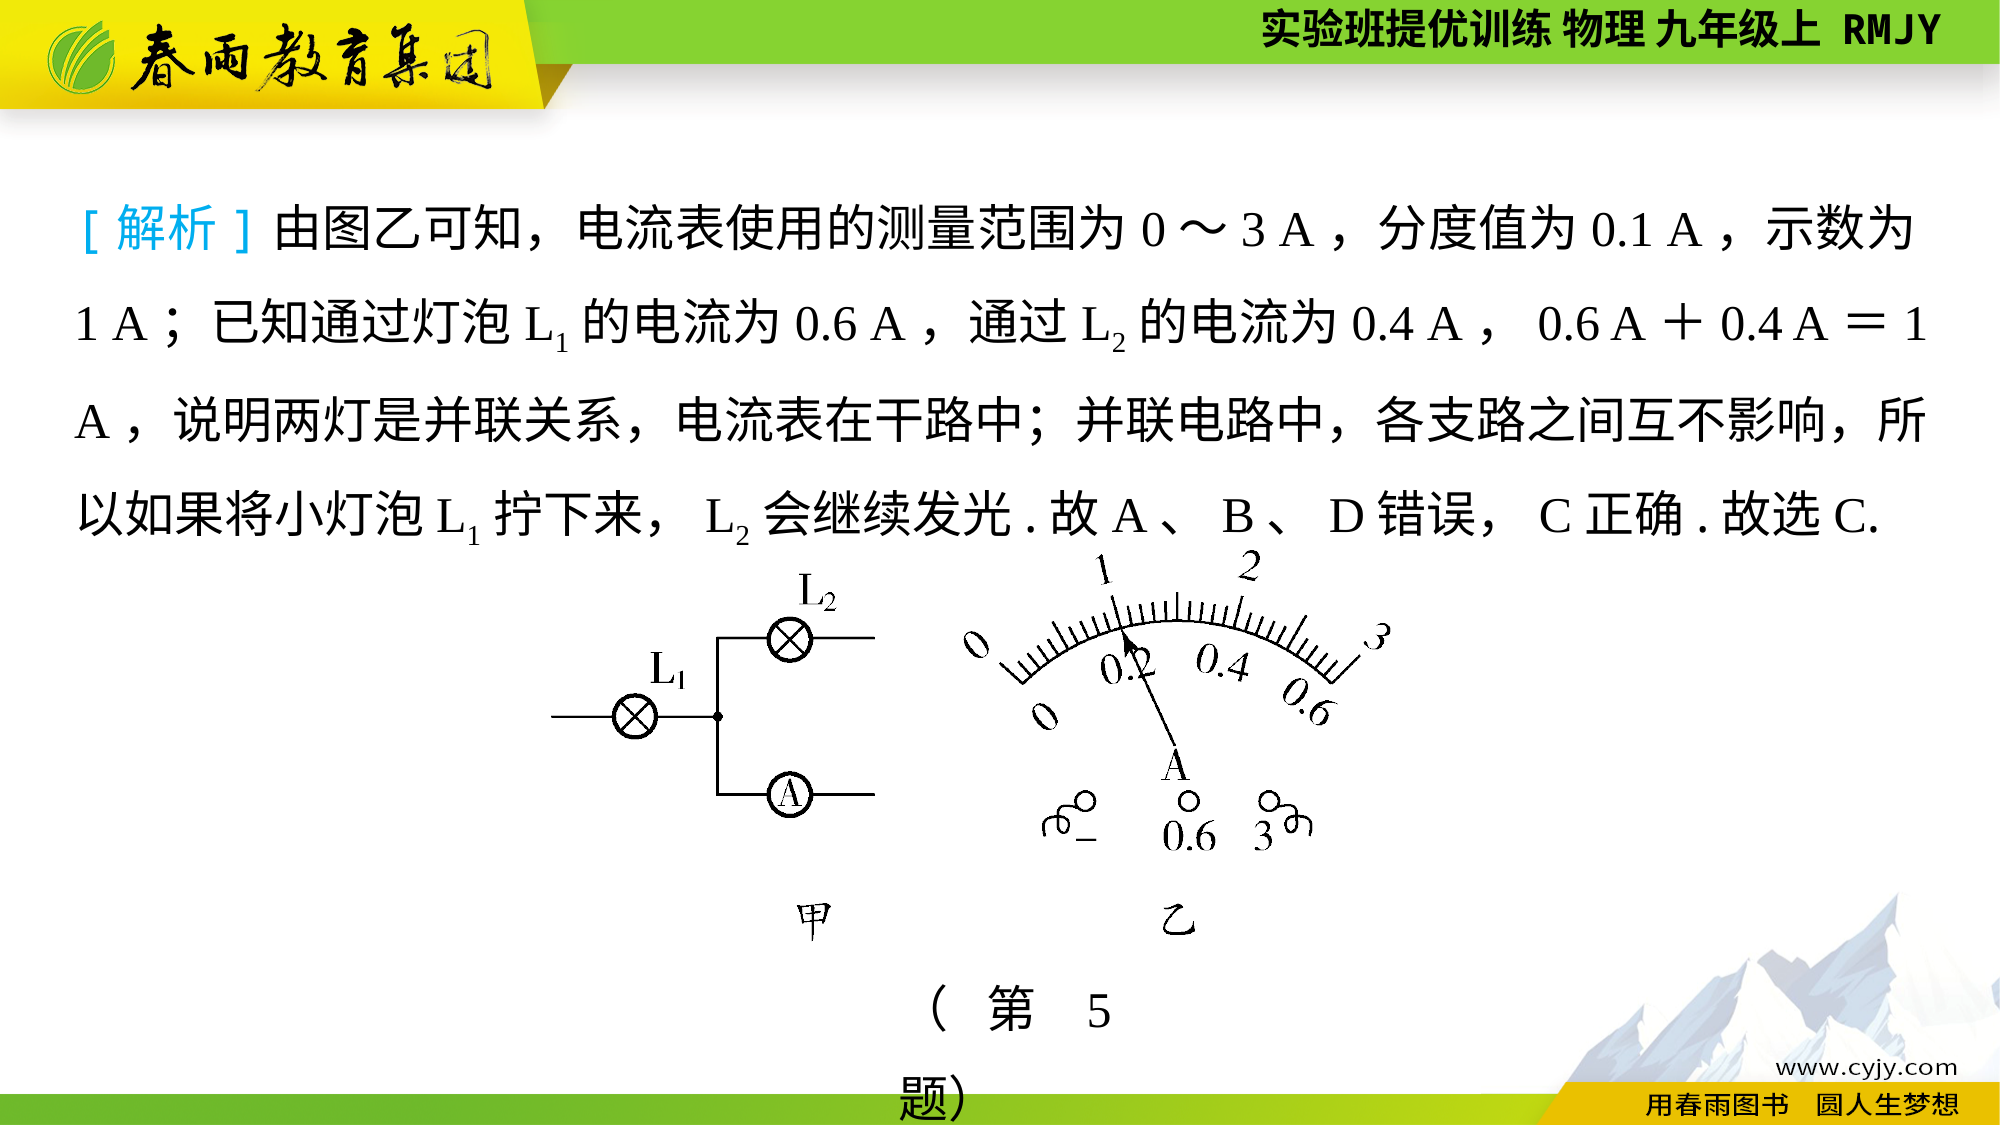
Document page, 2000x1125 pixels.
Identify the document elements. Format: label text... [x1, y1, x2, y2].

picture [0, 0, 2000, 1125]
list [解析]由图乙可知，电流表使用的测量范围为0～3 A，分度值为0.1 A，示数为1 A；已知通过灯泡L1的电流为0.6 A，通过L2的电流为0.4 A，0.6 A＋0.4 A＝1 A，说明两灯是并联关系，电流表在干路中；并联电路中，各支路之间互不影响，所以如果将小灯泡L1拧下来，L2会继续发光.故A、B、D错误，C正确.故选C. [59, 158, 1944, 526]
text_box （第5题） [883, 955, 1139, 1046]
